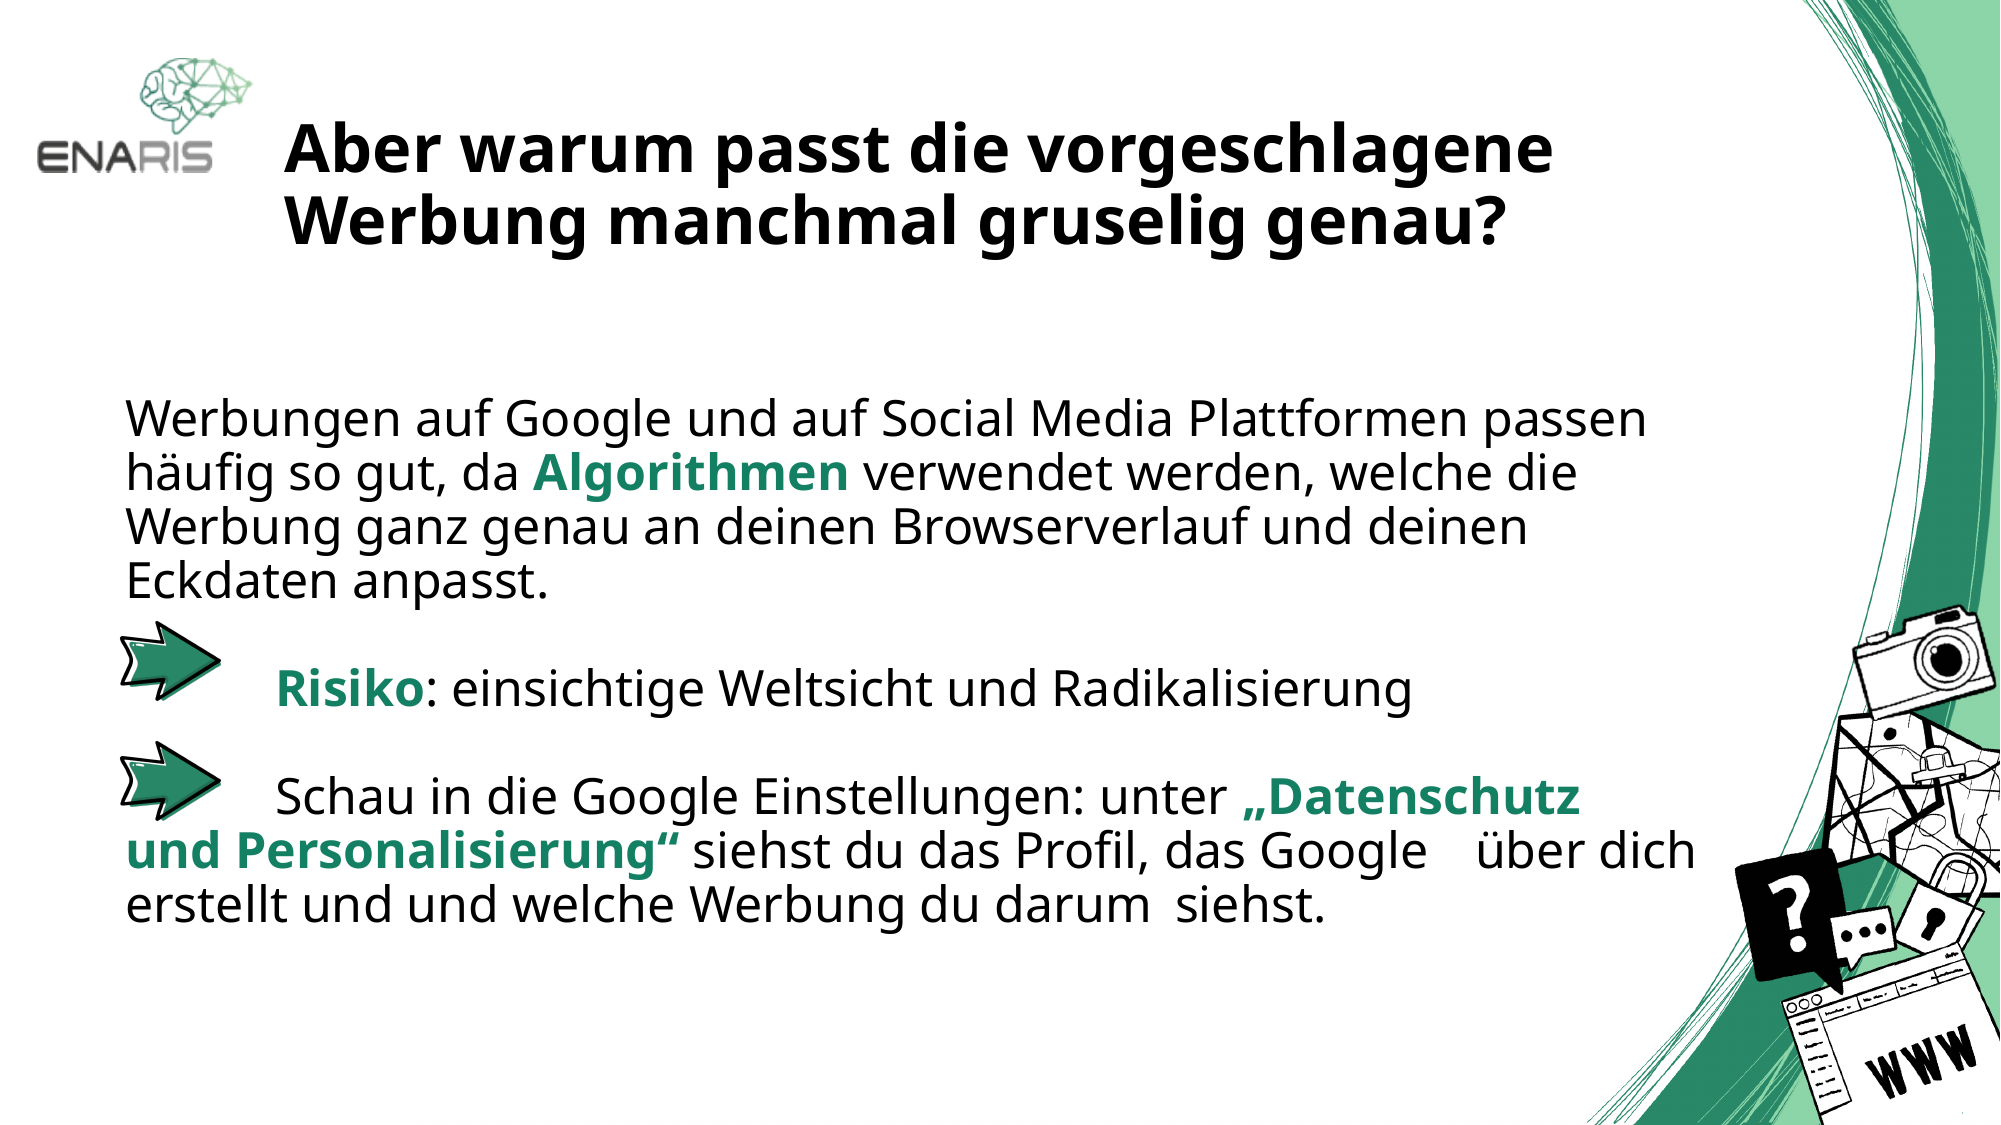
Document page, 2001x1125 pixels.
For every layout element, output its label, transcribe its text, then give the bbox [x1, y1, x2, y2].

picture [37, 58, 254, 173]
text_box Werbungen auf Google und auf Social Media Plattformen passen häufig so gut, da Algorithmen verwendet werden, welche die Werbung ganz genau an deinen Browserverlauf und deinen Eckdaten anpasst. Risiko: einsichtige Weltsicht und Radikalisierung Schau in die Google Einstellungen: unter „Datenschutz und Personalisierung“ siehst du das Profil, das Google über dich erstellt und und welche Werbung du darum siehst. [109, 287, 1731, 1038]
title Aber warum passt die vorgeschlagene Werbung manchmal gruselig genau? [269, 71, 1731, 287]
picture [109, 602, 231, 843]
picture [408, 0, 2000, 1125]
